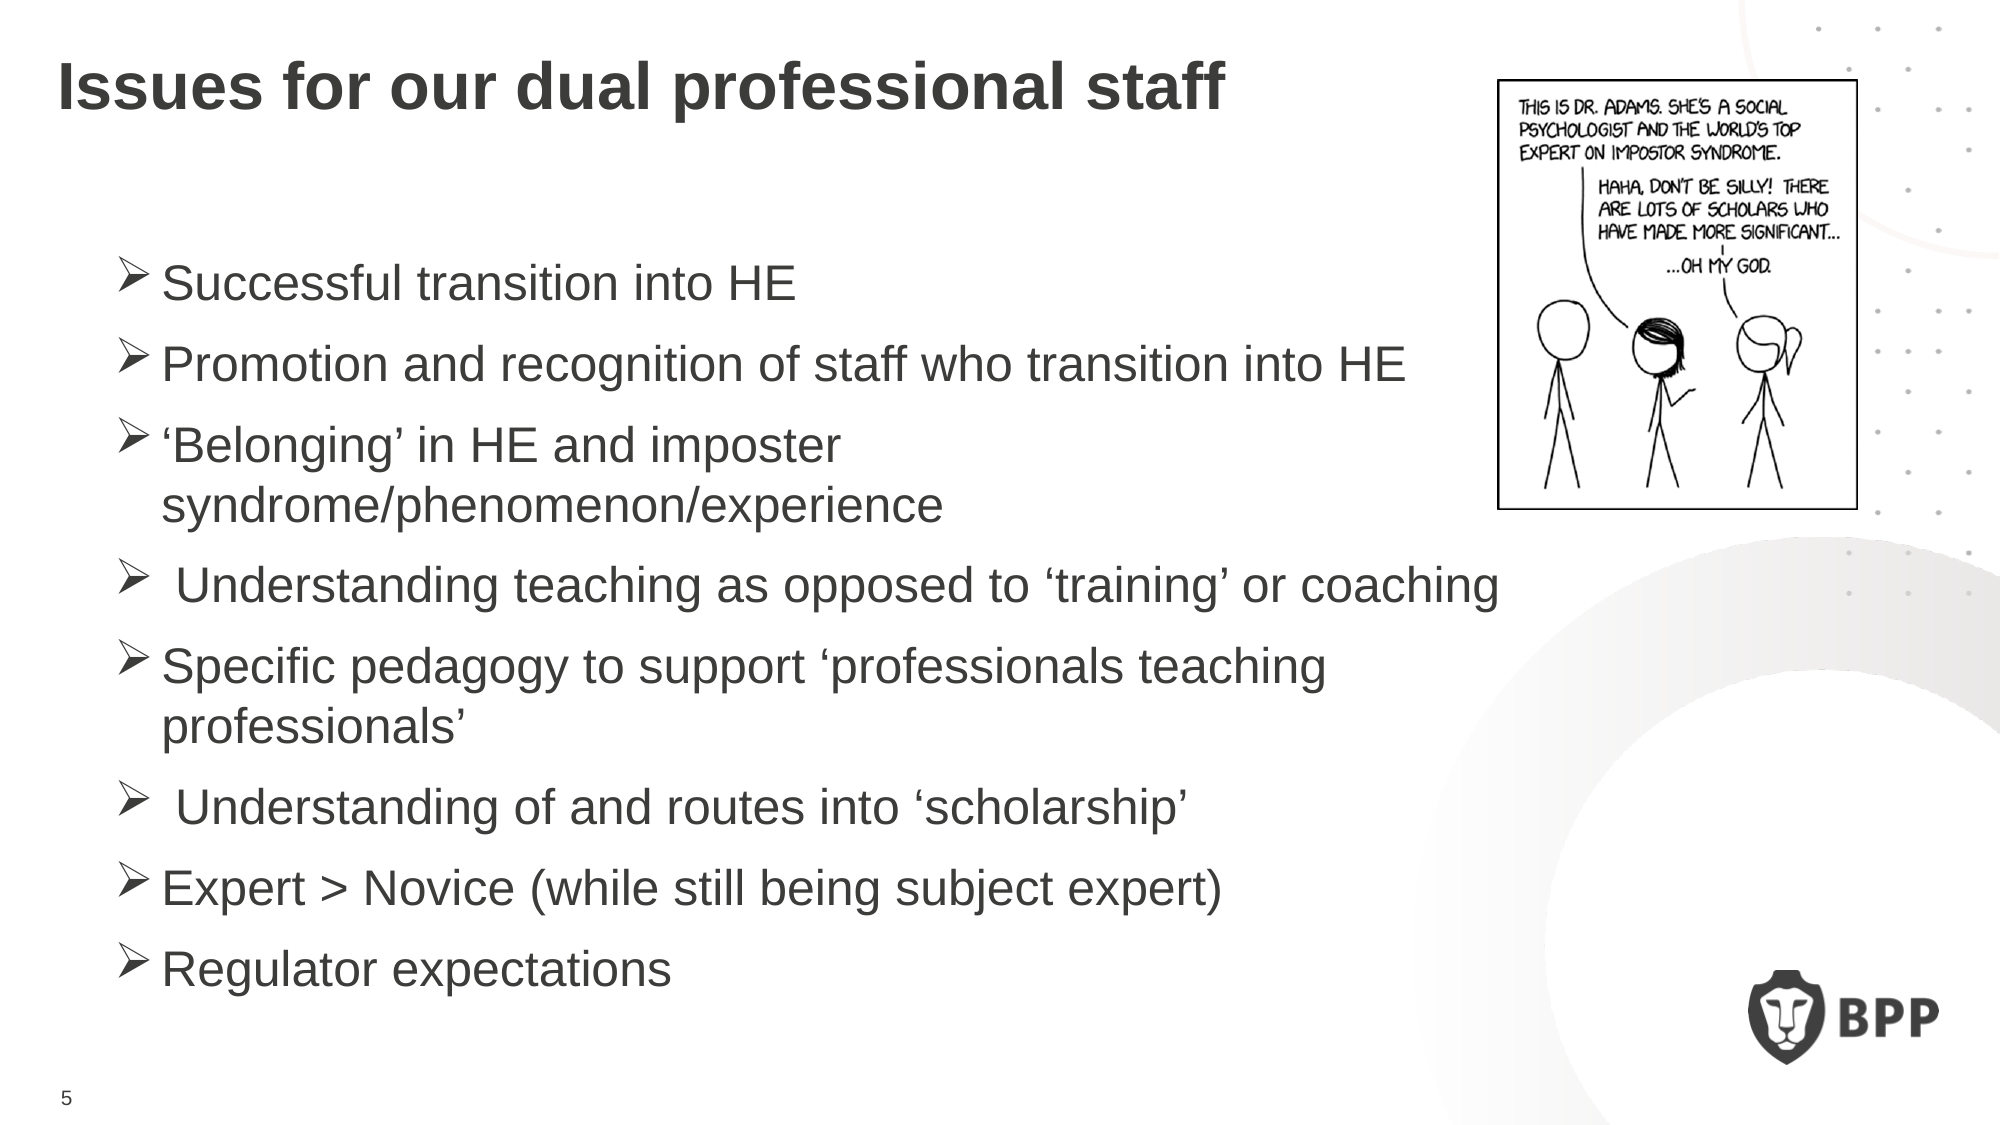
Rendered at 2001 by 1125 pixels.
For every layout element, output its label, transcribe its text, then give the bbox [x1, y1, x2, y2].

list Issues for our dual professional staff [57, 52, 1585, 200]
picture [1412, 5, 2000, 1125]
slide_number 5 [45, 1067, 496, 1125]
list Successful transition into HE Promotion and recognition of staff who transition into HE ‘Belonging’ in HE and imposter syndrome/phenomenon/experience Understanding teaching as opposed to ‘training’ or coaching Specific pedagogy to support ‘professionals teaching professionals’ Understanding of and routes into ‘scholarship’ Expert > Novice (while still being subject expert) Regulator expectations [114, 250, 1616, 875]
